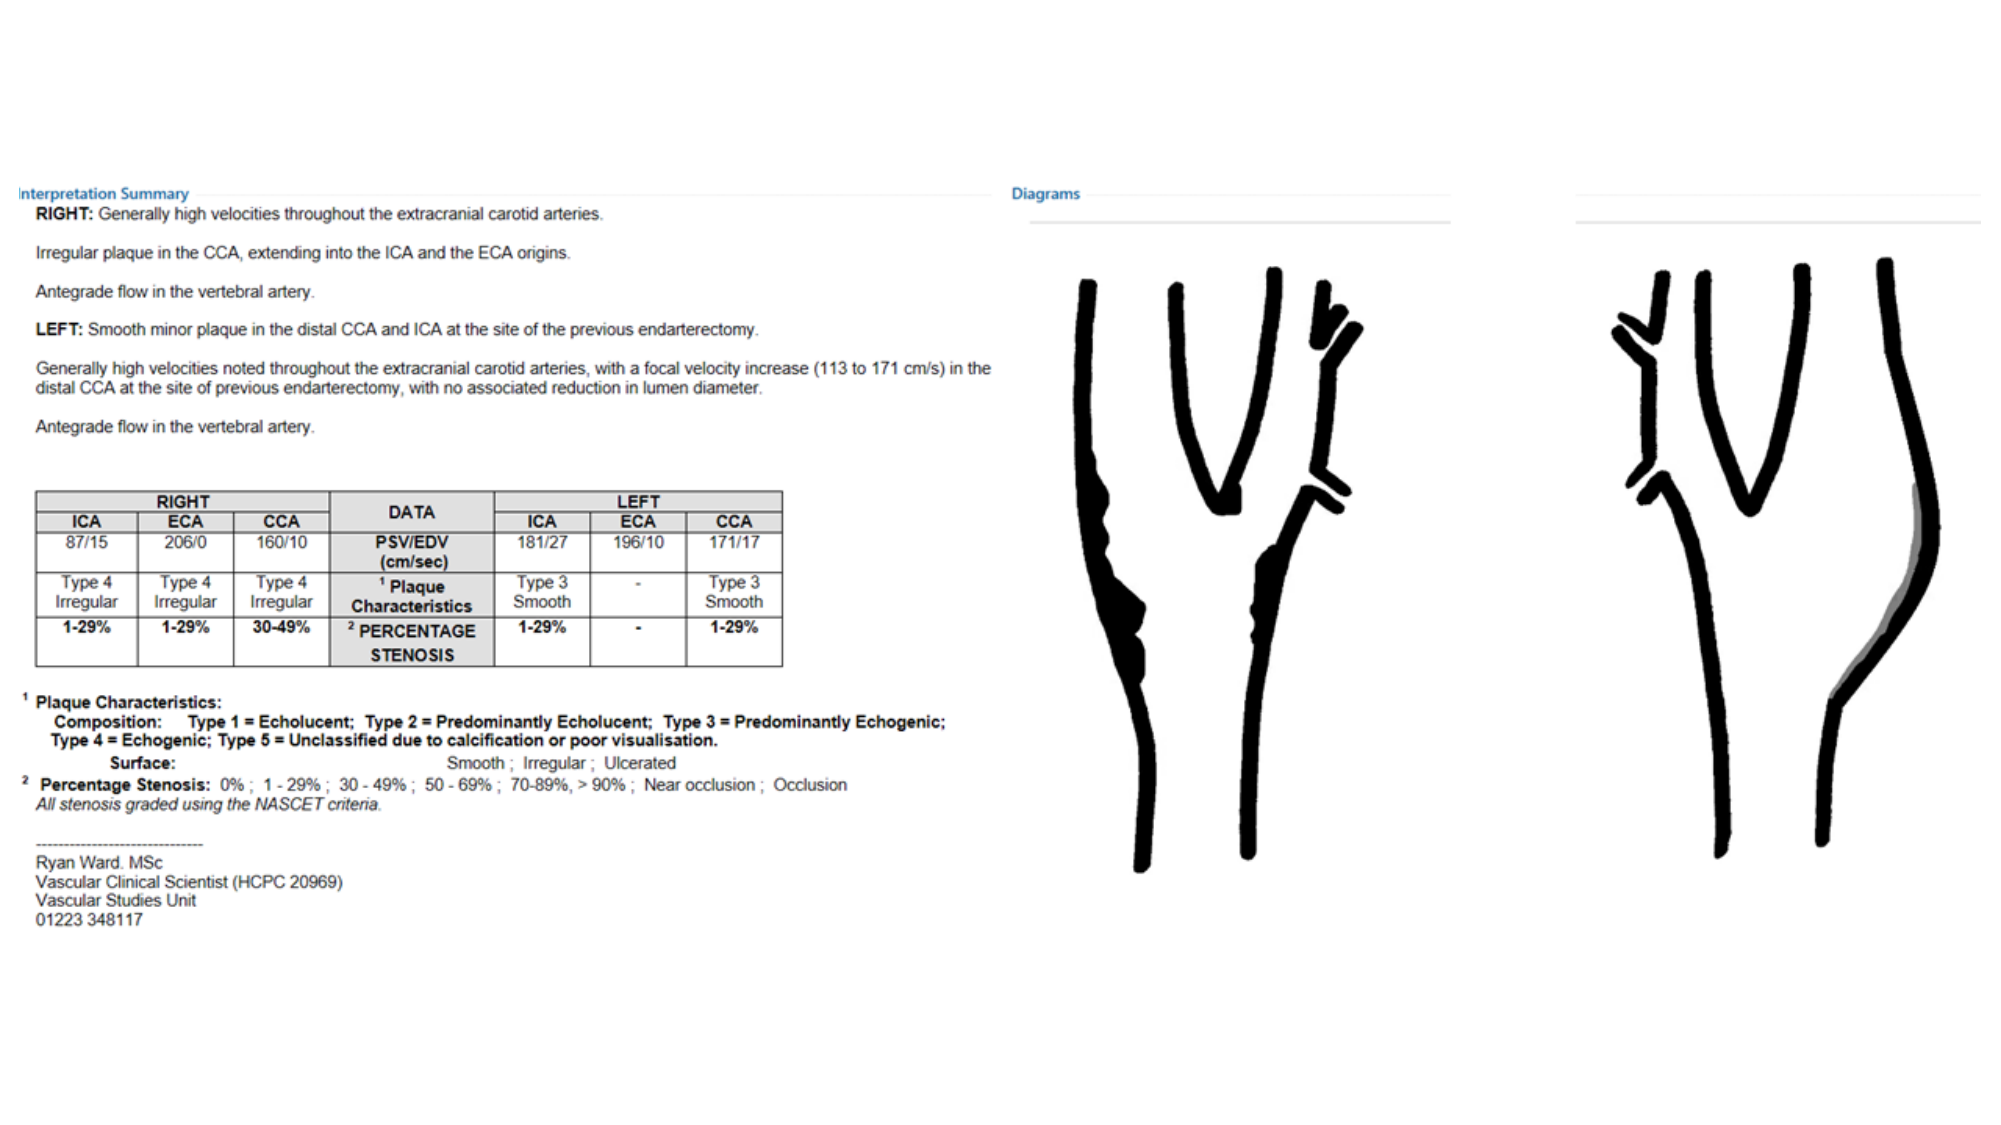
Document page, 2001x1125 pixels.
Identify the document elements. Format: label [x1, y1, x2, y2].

picture [19, 182, 1981, 943]
